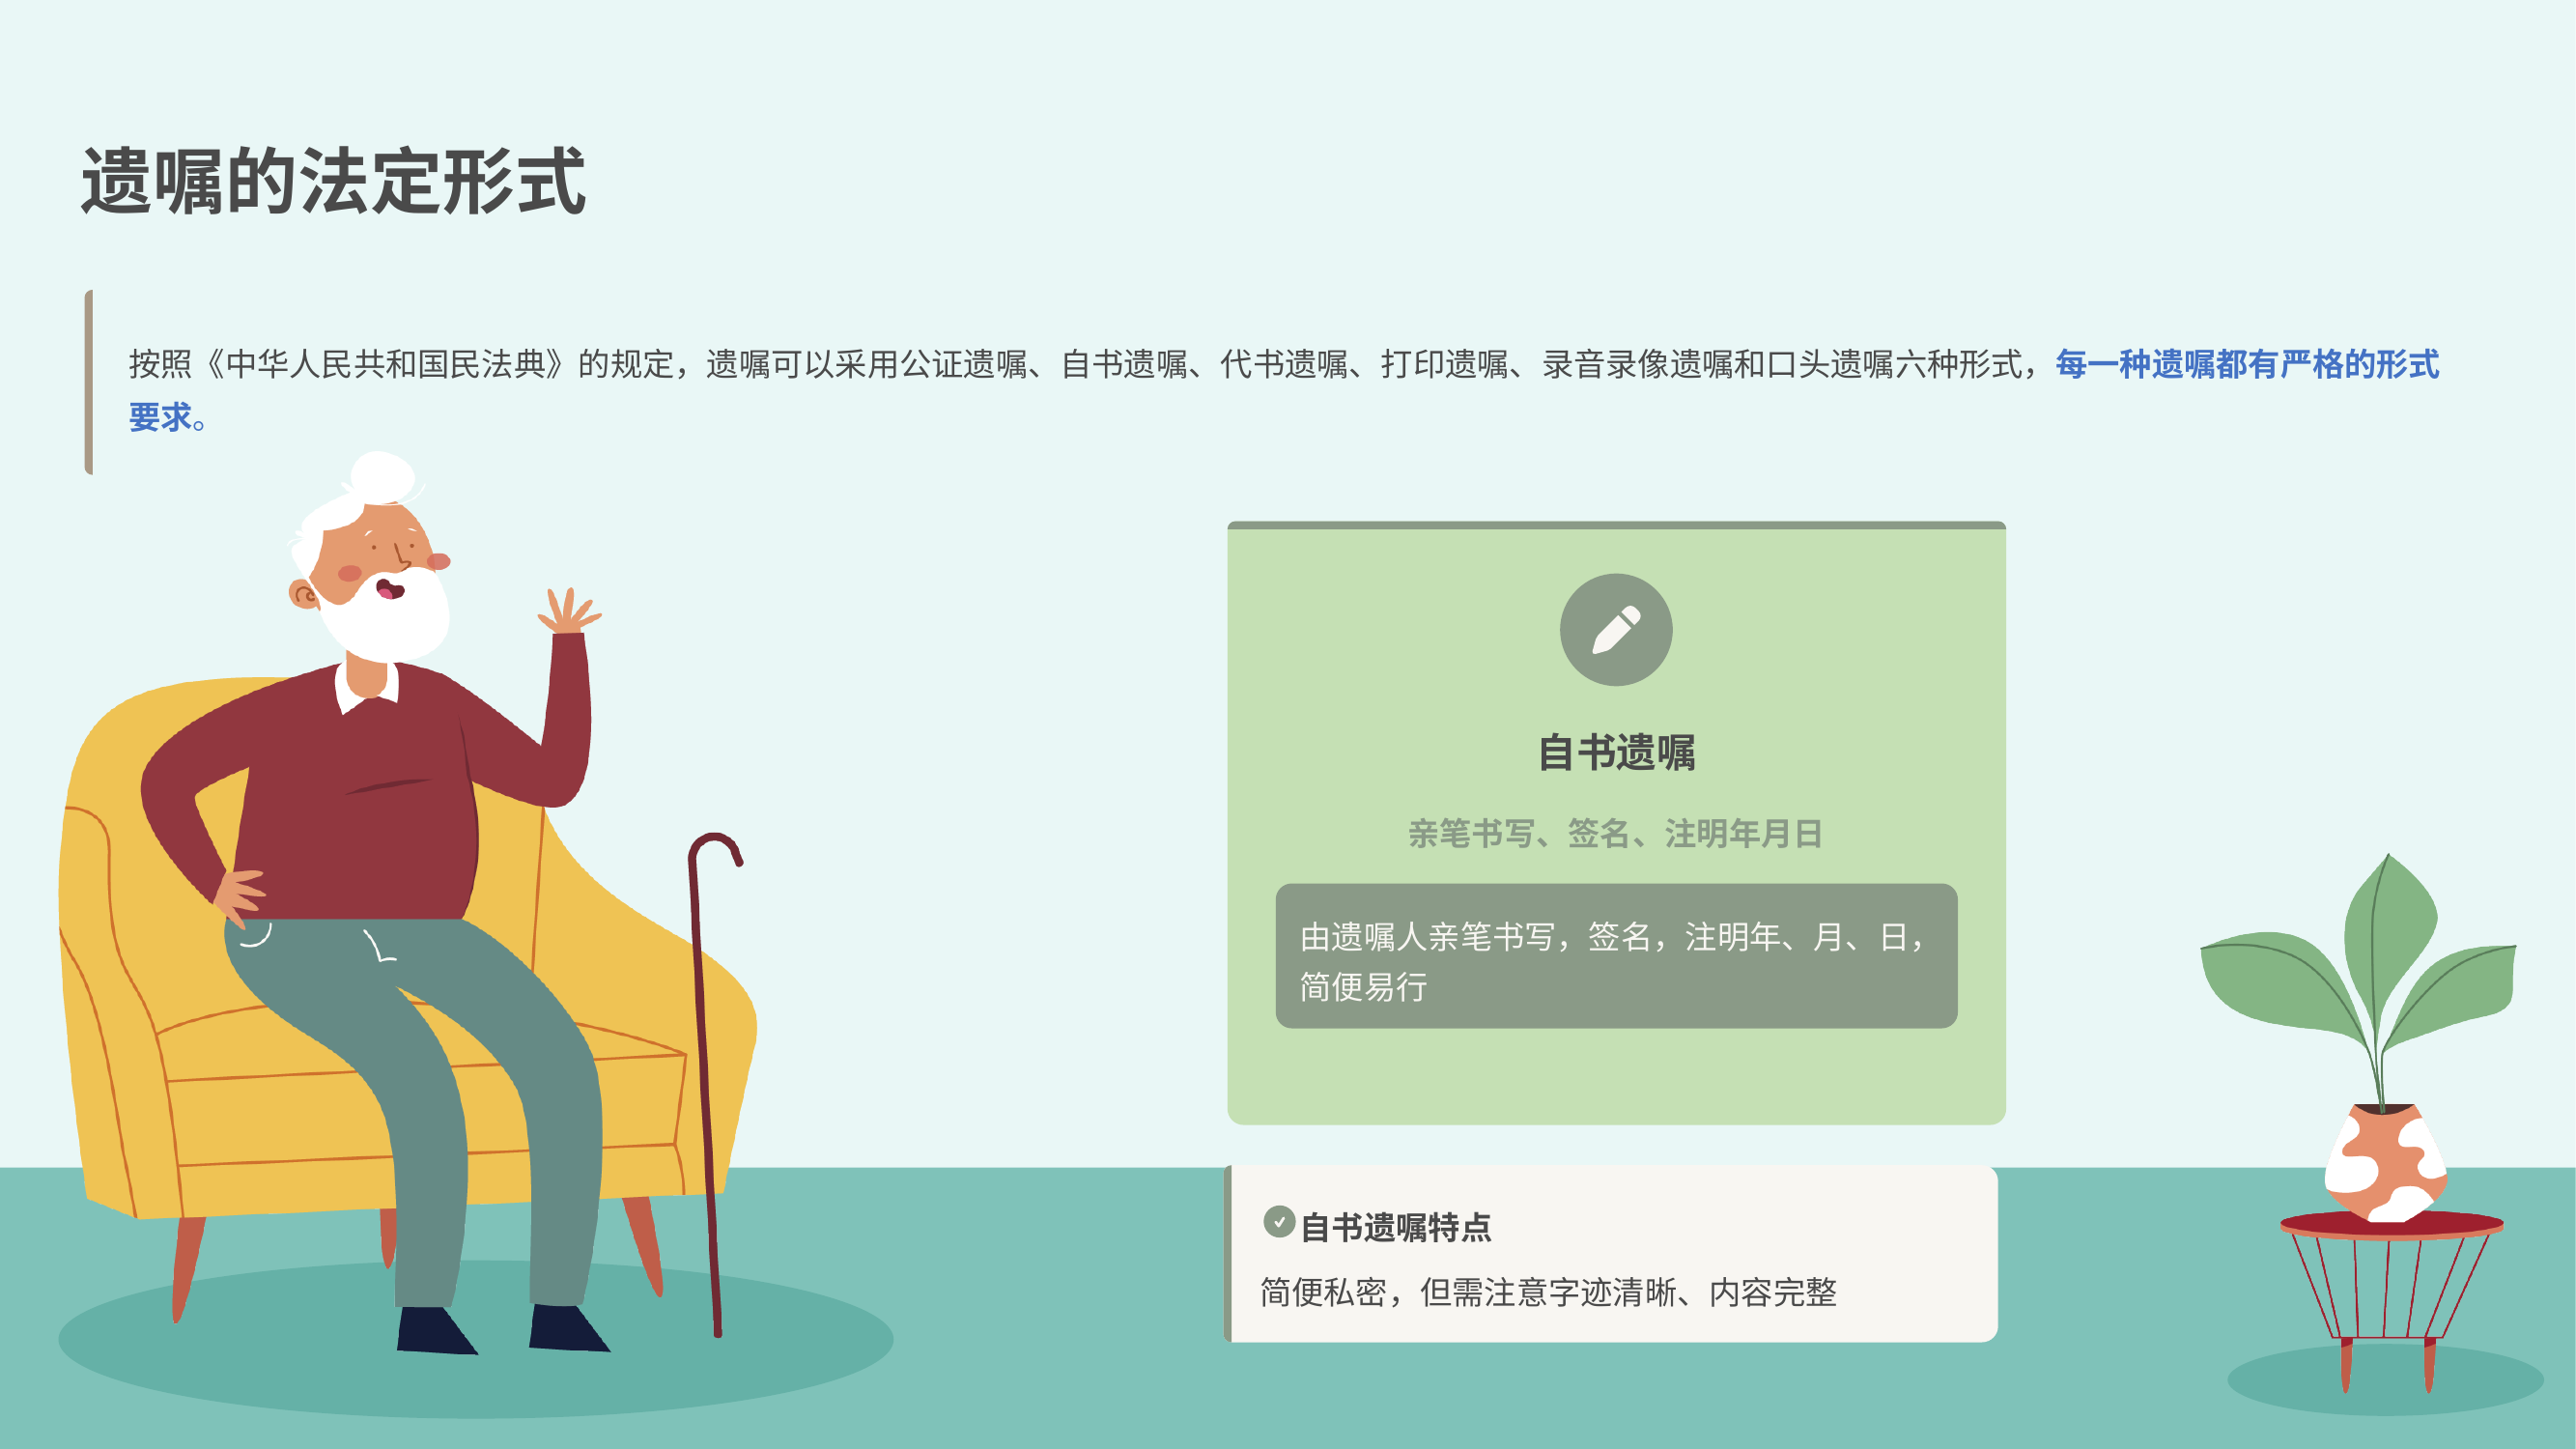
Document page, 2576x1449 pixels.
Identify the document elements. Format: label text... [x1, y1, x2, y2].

text_box [1560, 573, 1673, 687]
text_box [1263, 1205, 1296, 1238]
text_box 自书遗嘱特点 [1299, 1197, 1983, 1246]
text_box [1592, 614, 1631, 655]
text_box 按照《中华人民共和国民法典》的规定，遗嘱可以采用公证遗嘱、自书遗嘱、代书遗嘱、打印遗嘱、录音录像遗嘱和口头遗嘱六种形式，每一种遗嘱都有严格的形式要求。 [128, 329, 2472, 435]
text_box [1227, 529, 2007, 1125]
picture [0, 0, 2576, 1394]
text_box 自书遗嘱 [1265, 718, 1968, 775]
text_box [1227, 521, 2007, 529]
text_box 亲笔书写、签名、注明年月日 [1393, 803, 1840, 847]
text_box 由遗嘱人亲笔书写，签名，注明年、月、日，简便易行 [1299, 907, 1950, 1005]
text_box [1275, 883, 1959, 1029]
text_box [1621, 606, 1641, 626]
text_box 简便私密，但需注意字迹清晰、内容完整 [1260, 1262, 1983, 1311]
text_box [84, 289, 93, 475]
text_box [1223, 1165, 1232, 1343]
text_box [1232, 1165, 1998, 1343]
text_box 遗嘱的法定形式 [80, 145, 2532, 226]
